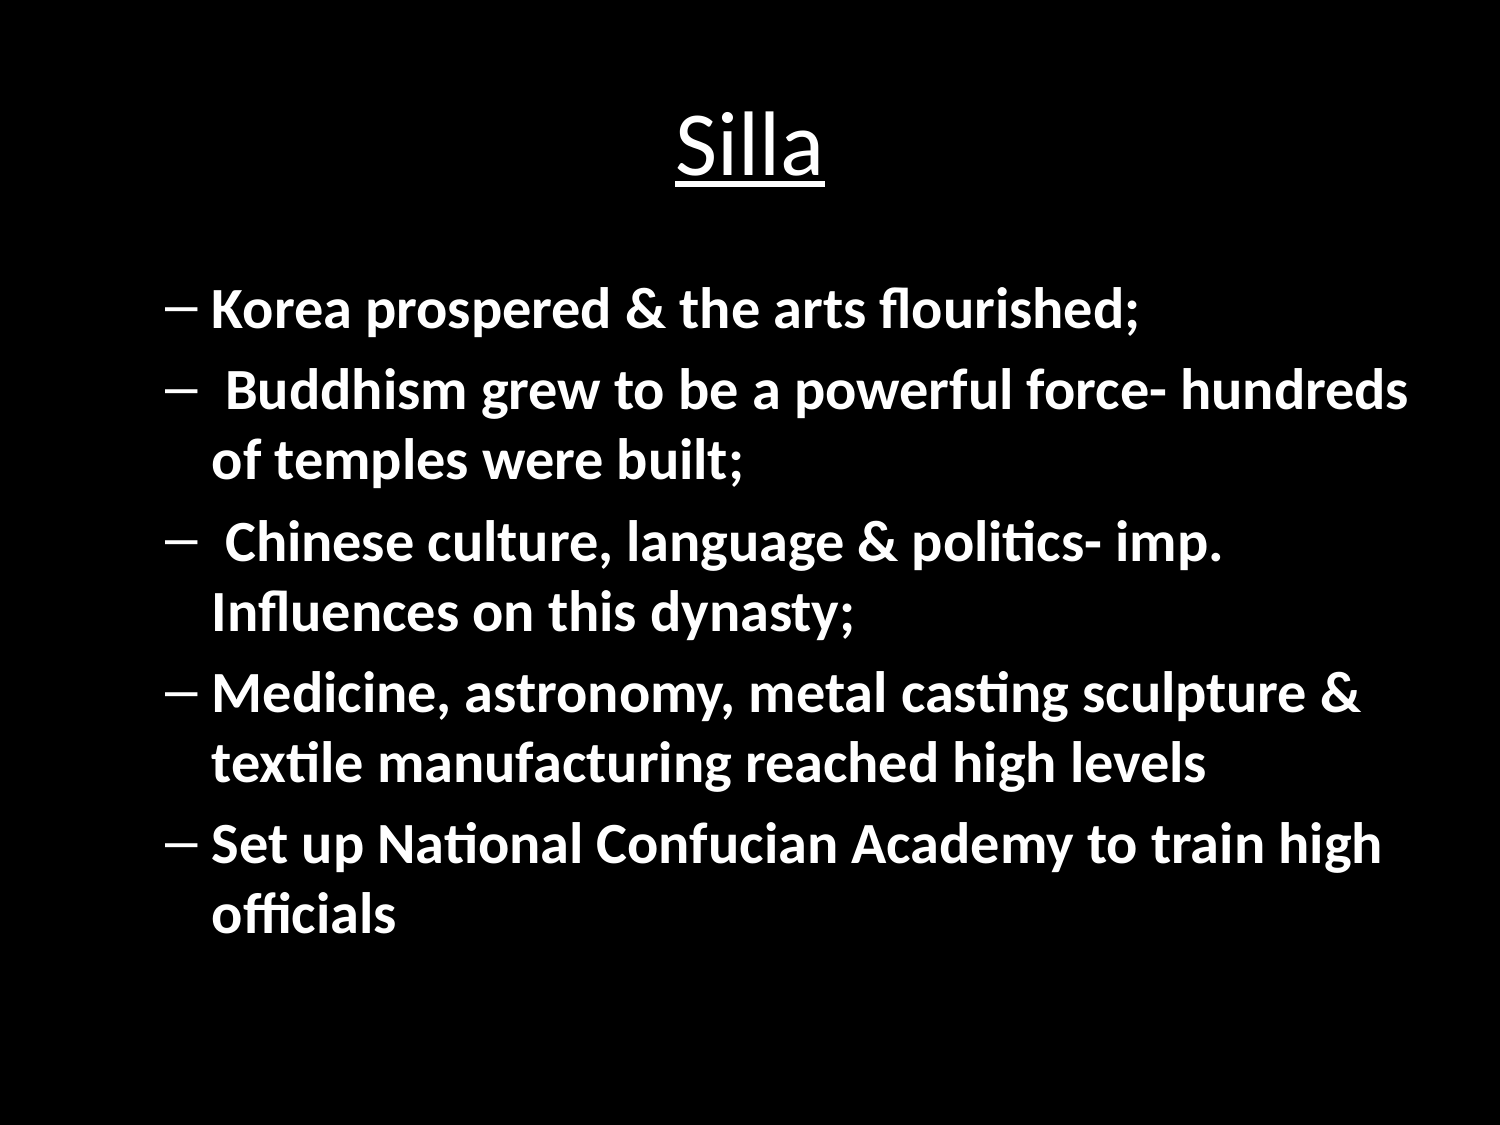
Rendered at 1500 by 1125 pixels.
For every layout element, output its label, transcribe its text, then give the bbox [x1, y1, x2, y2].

title Silla [75, 45, 1425, 233]
list Korea prospered & the arts flourished; Buddhism grew to be a powerful force- hundreds of temples were built; Chinese culture, language & politics- imp. Influences on this dynasty; Medicine, astronomy, metal casting sculpture & textile manufacturing reached high levels Set up National Confucian Academy to train high officials [75, 262, 1425, 1005]
